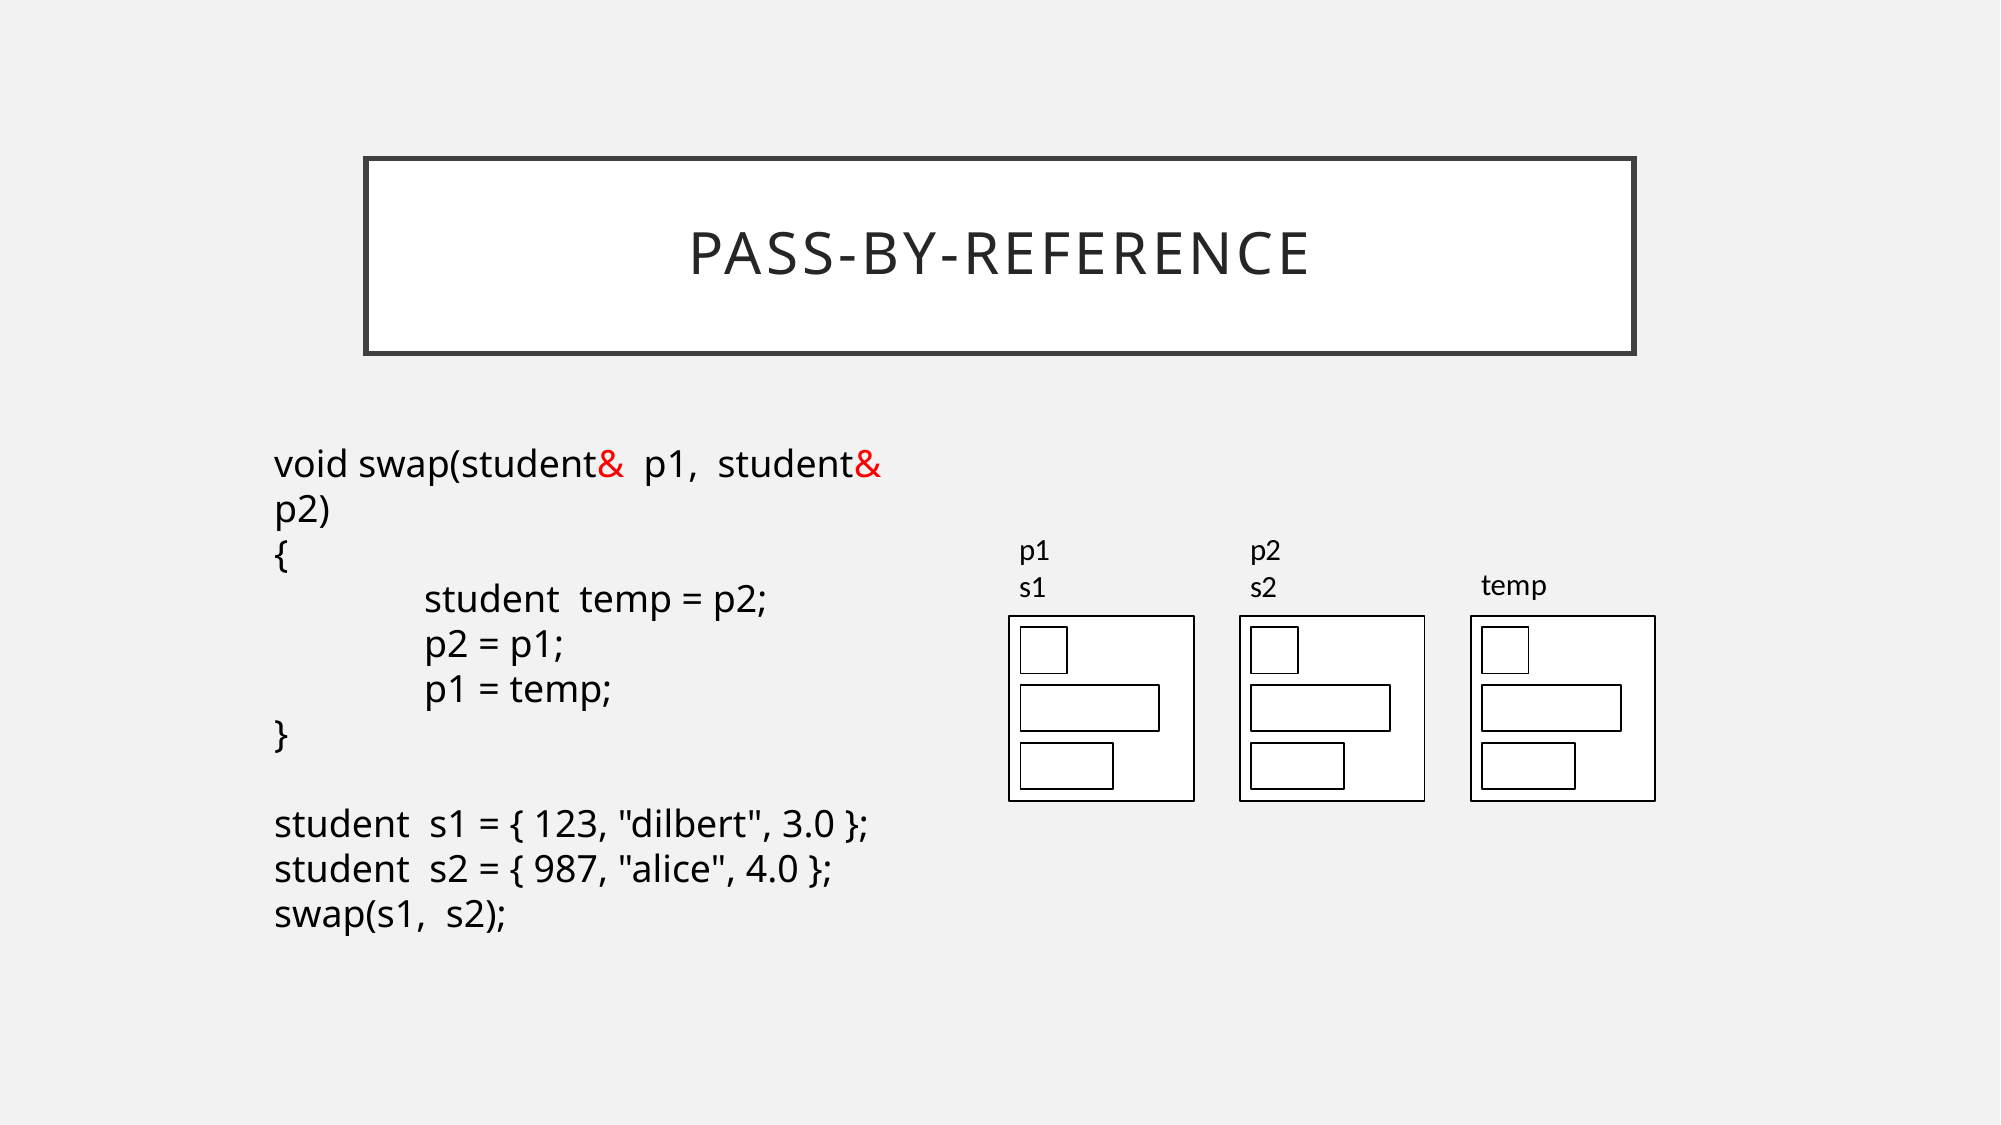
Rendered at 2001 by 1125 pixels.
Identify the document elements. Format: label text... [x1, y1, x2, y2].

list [999, 518, 1659, 803]
text_box void swap(student& p1, student& p2) { student temp = p2; p2 = p1; p1 = temp; } student s1 = { 123, "dilbert", 3.0 }; student s2 = { 987, "alice", 4.0 }; swap(s1, s2); [259, 432, 961, 943]
title Pass-by-Reference [363, 156, 1637, 356]
